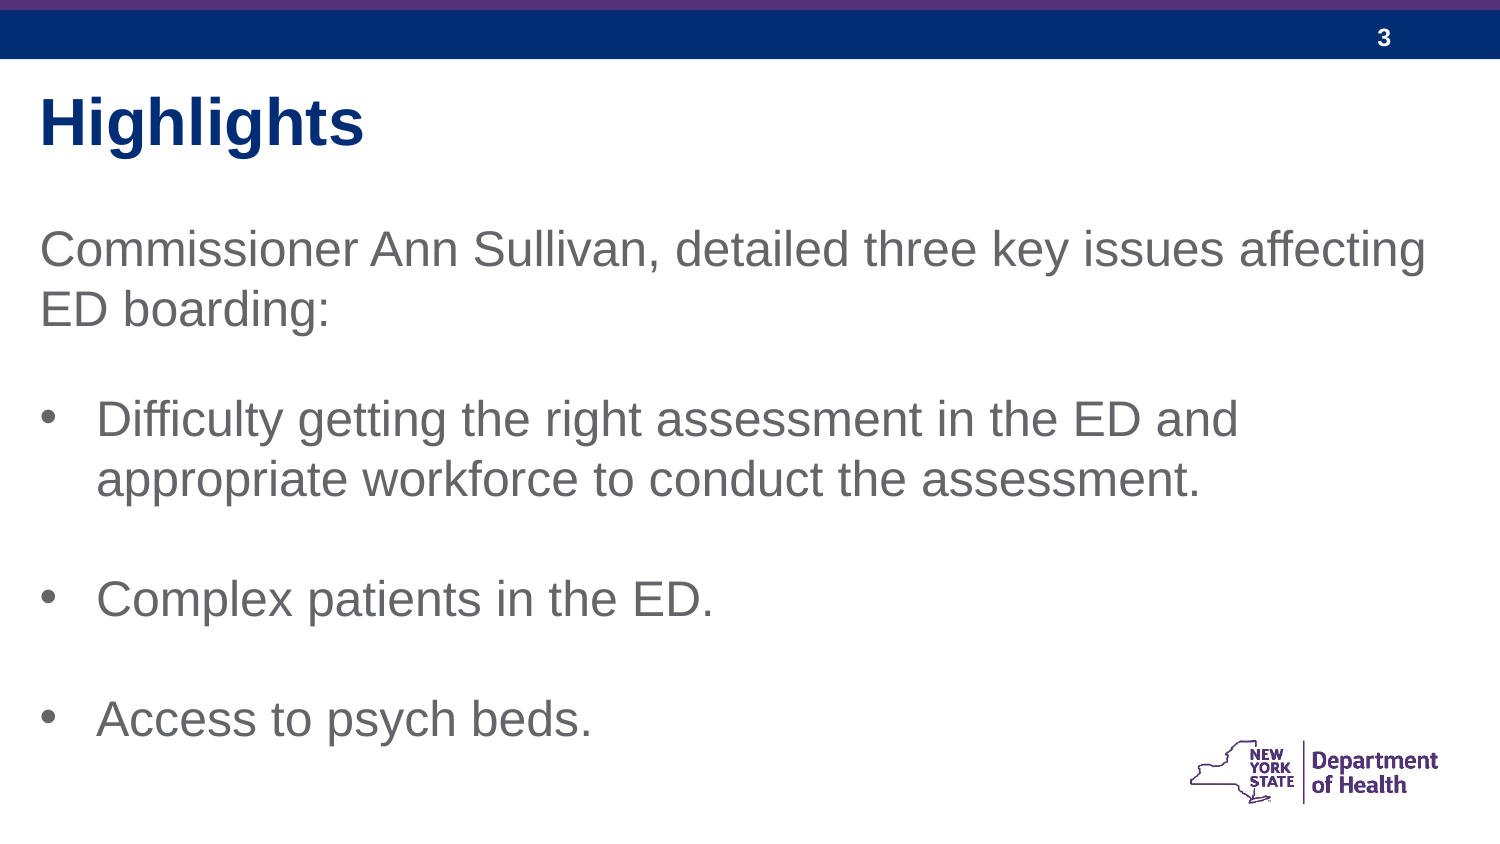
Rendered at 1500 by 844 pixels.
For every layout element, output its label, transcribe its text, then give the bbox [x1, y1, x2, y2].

text_box Highlights [24, 71, 1450, 167]
text_box Commissioner Ann Sullivan, detailed three key issues affecting ED boarding: Difficulty getting the right assessment in the ED and appropriate workforce to conduct the assessment. Complex patients in the ED. Access to psych beds. [24, 209, 1463, 844]
